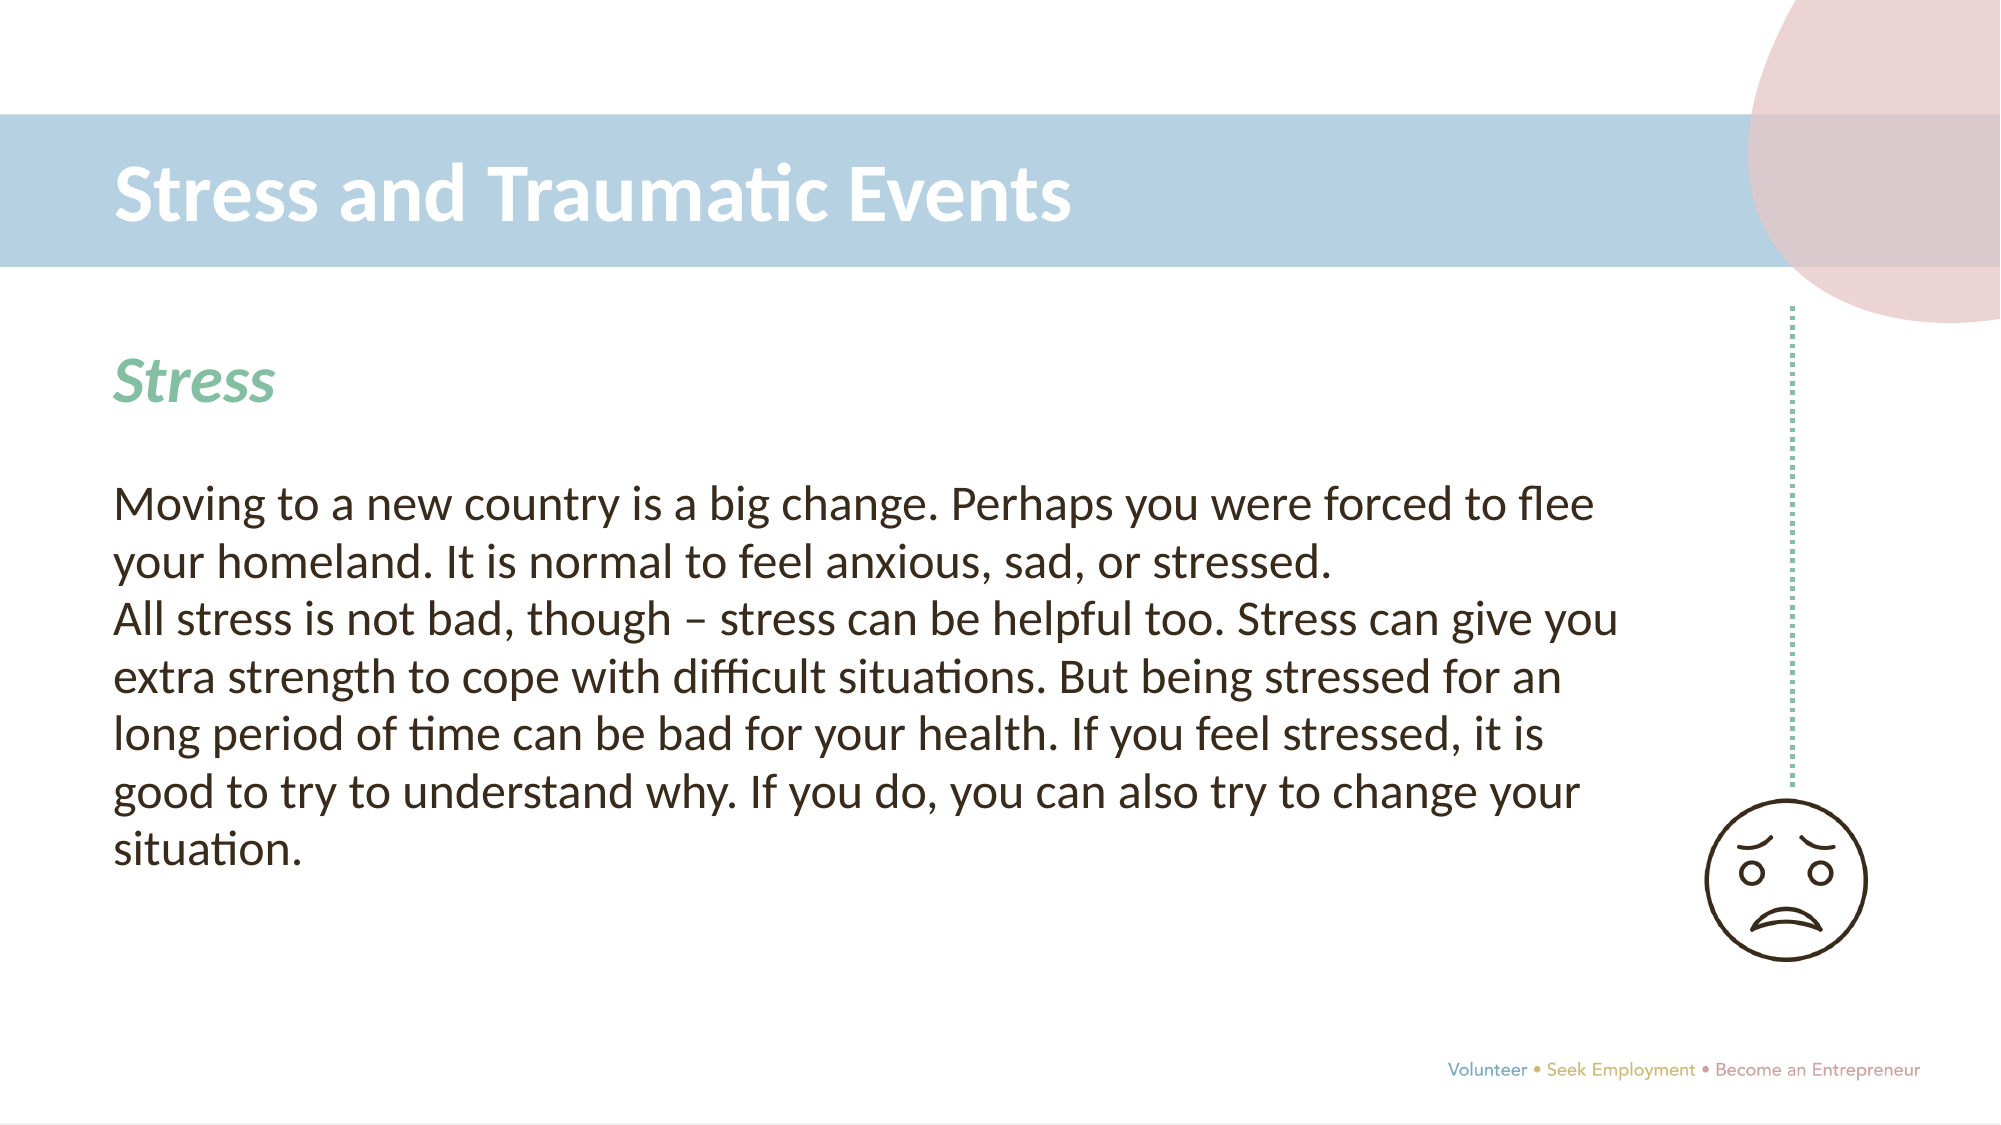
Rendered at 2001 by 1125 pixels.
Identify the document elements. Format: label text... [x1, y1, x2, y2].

text_box [0, 113, 1792, 268]
picture [1682, 777, 1889, 984]
text_box [1747, 0, 2000, 323]
text_box Stress and Traumatic Events [99, 147, 1312, 290]
picture [1418, 1046, 1971, 1103]
text_box Stress Moving to a new country is a big change. Perhaps you were forced to flee your homeland. It is normal to feel anxious, sad, or stressed. All stress is not bad, though – stress can be helpful too. Stress can give you extra strength to cope with difficult situations. But being stressed for an long period of time can be bad for your health. If you feel stressed, it is good to try to understand why. If you do, you can also try to change your situation. [98, 350, 1637, 975]
